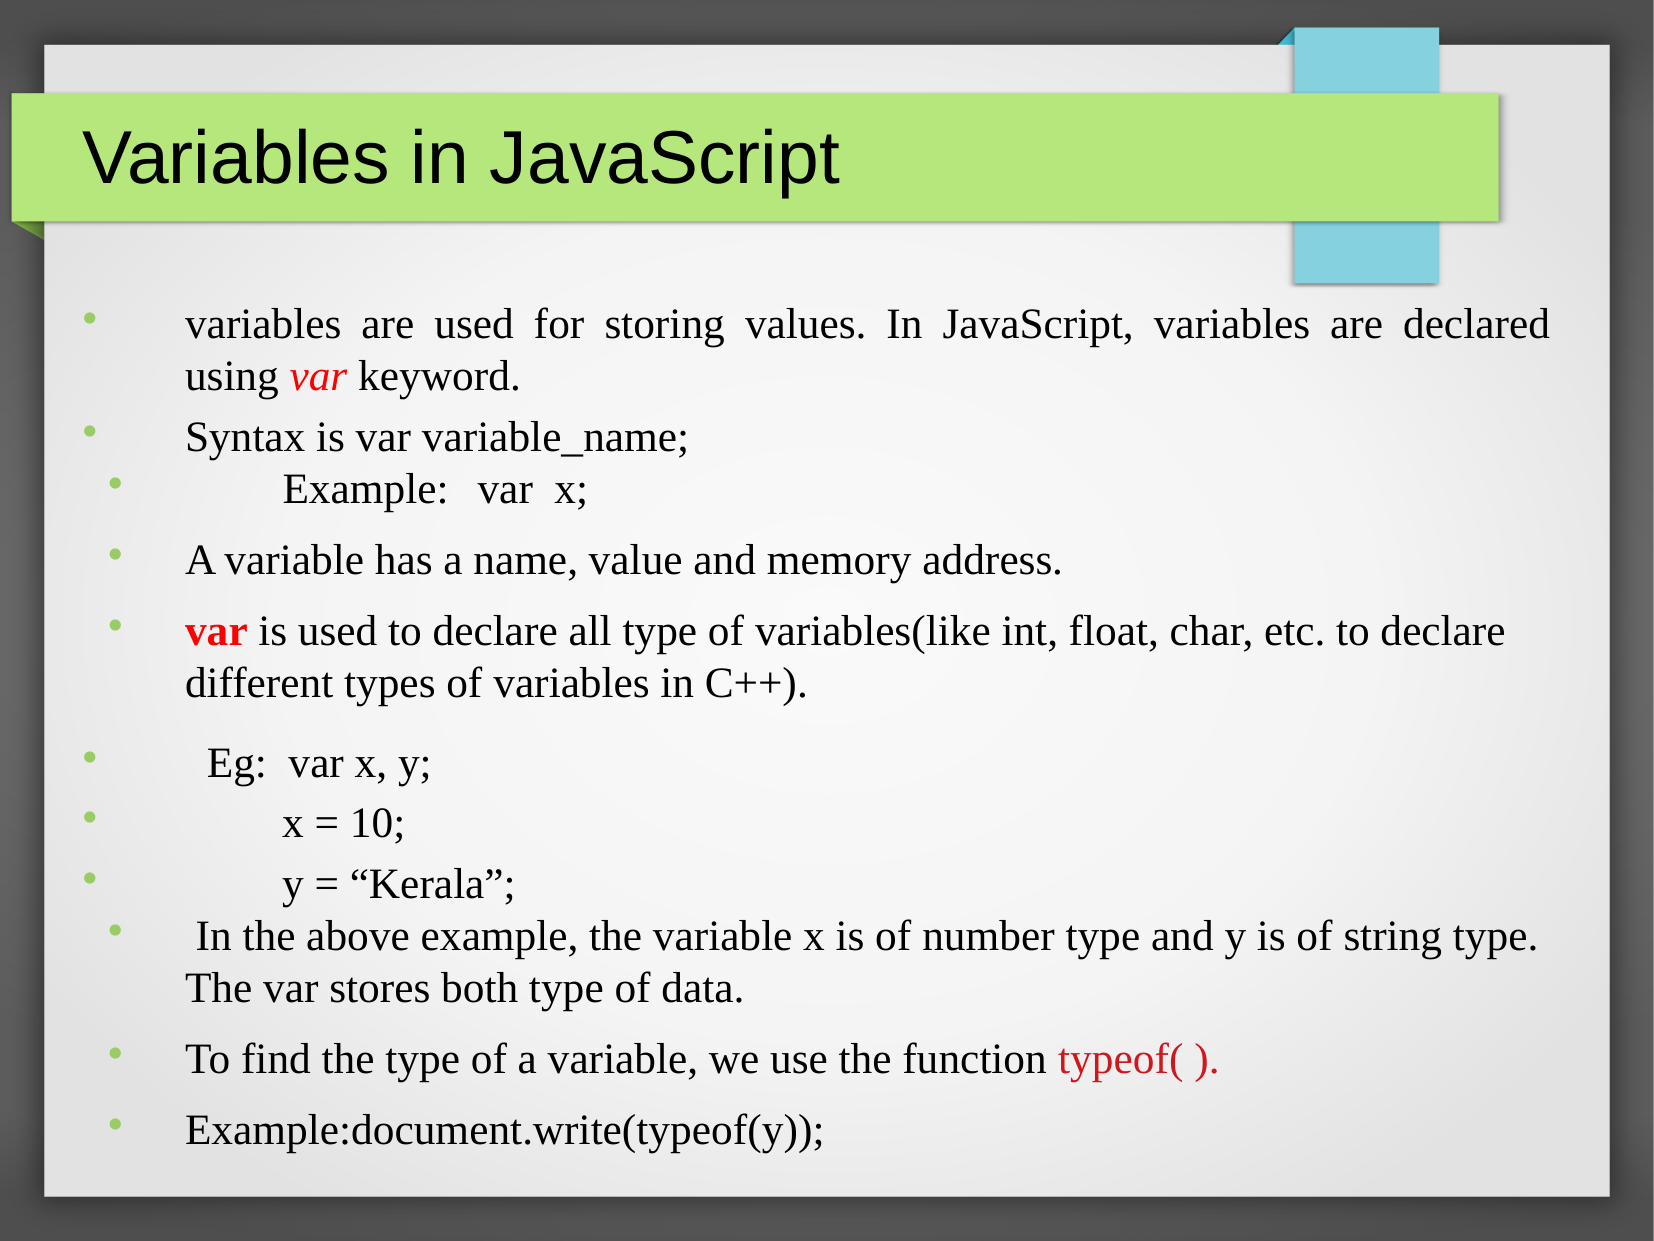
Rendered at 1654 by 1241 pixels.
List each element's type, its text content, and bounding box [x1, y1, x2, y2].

picture [0, 0, 1654, 1241]
text_box Variables in JavaScript [82, 108, 1264, 199]
text_box variables are used for storing values. In JavaScript, variables are declared using var keyword. Syntax is var variable_name; Example: var x; A variable has a name, value and memory address. var is used to declare all type of variables(like int, float, char, etc. to declare different types of variables in C++). Eg: var x, y; x = 10; y = “Kerala”; In the above example, the variable x is of number type and y is of string type. The var stores both type of data. To find the type of a variable, we use the function typeof( ). Example:document.write(typeof(y)); [82, 295, 1571, 1158]
